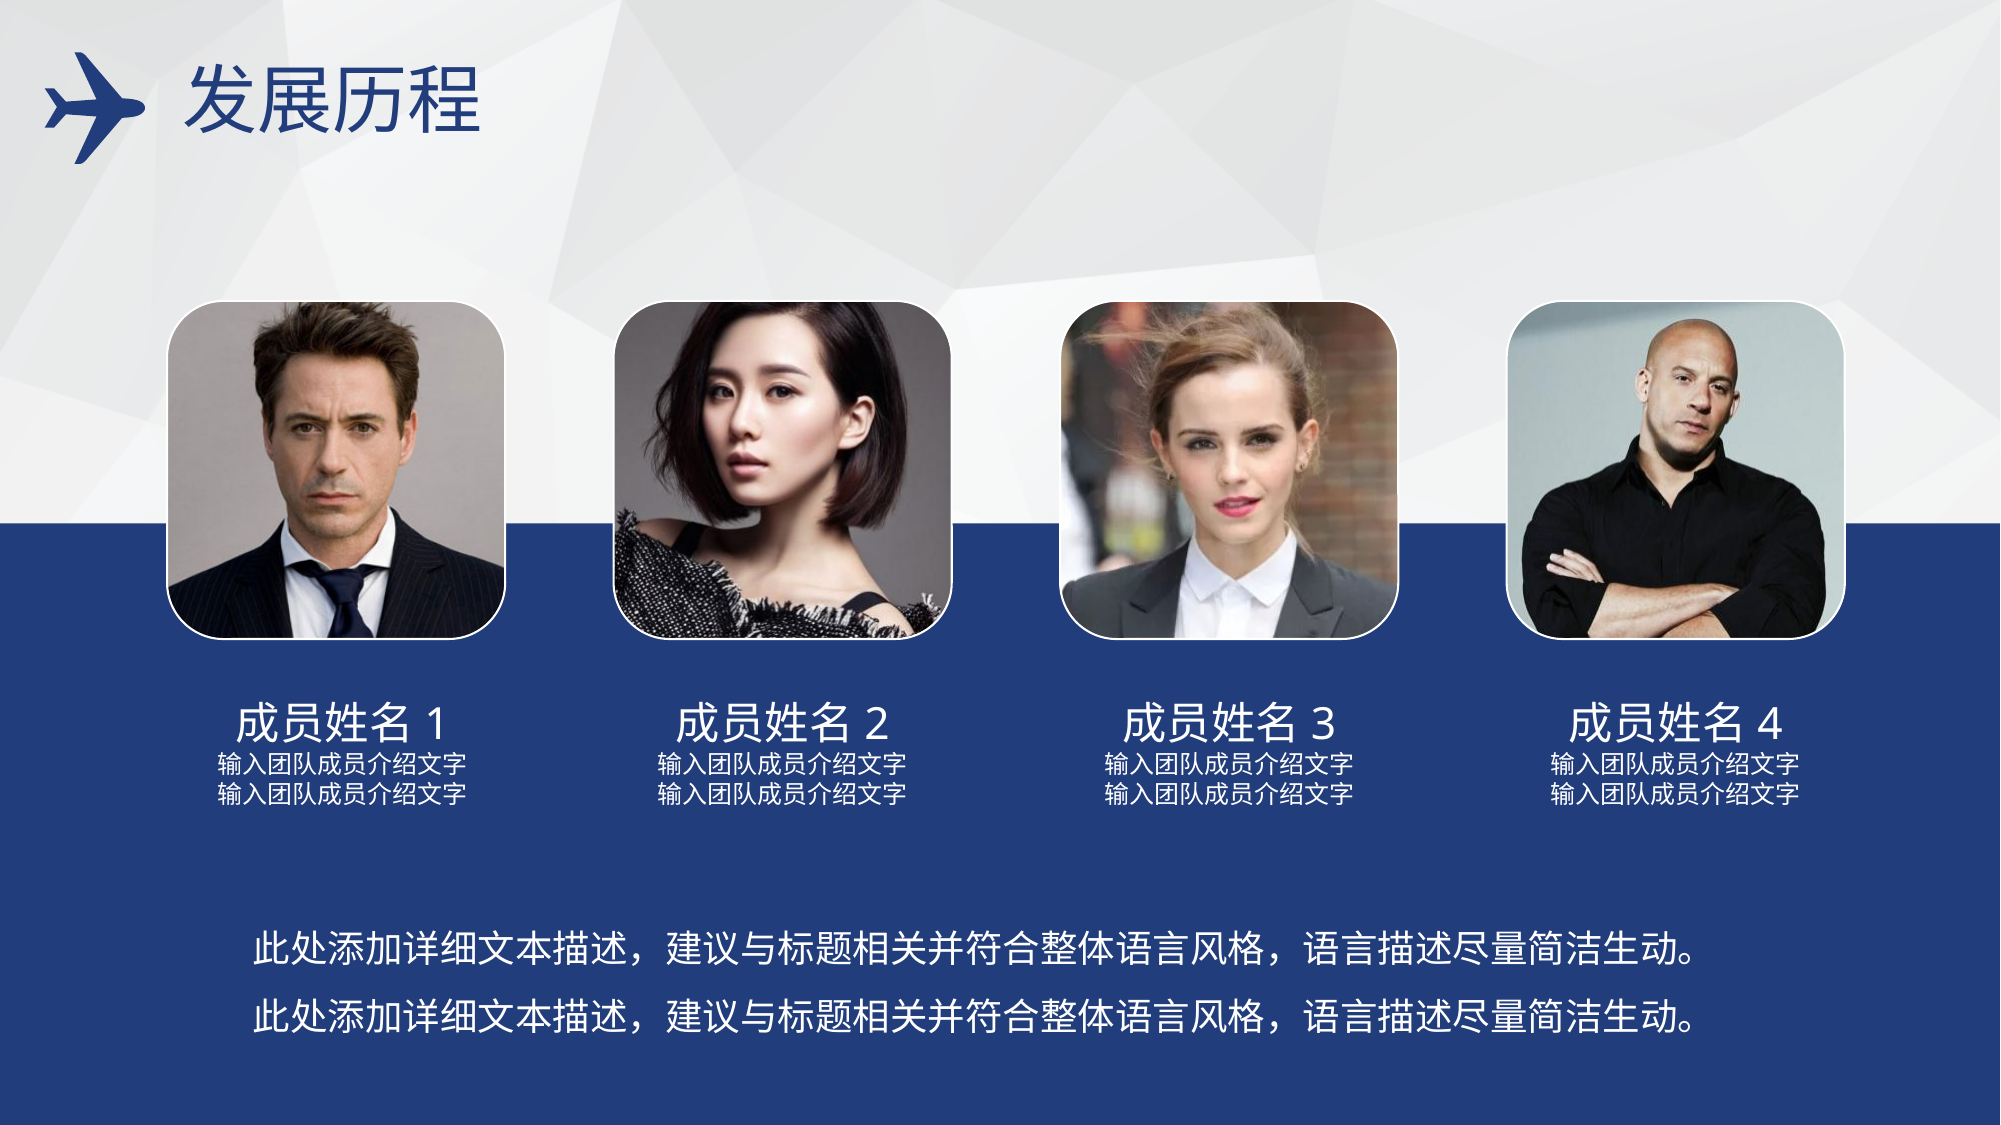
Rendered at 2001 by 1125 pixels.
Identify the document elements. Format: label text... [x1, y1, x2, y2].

text_box 此处添加详细文本描述，建议与标题相关并符合整体语言风格，语言描述尽量简洁生动。此处添加详细文本描述，建议与标题相关并符合整体语言风格，语言描述尽量简洁生动。 [237, 895, 1763, 1046]
text_box 成员姓名3 输入团队成员介绍文字 输入团队成员介绍文字 [1089, 687, 1370, 816]
text_box [1505, 299, 1846, 641]
text_box [0, 522, 2000, 1125]
text_box 成员姓名4 输入团队成员介绍文字 输入团队成员介绍文字 [1535, 687, 1816, 816]
text_box [612, 299, 953, 641]
text_box [166, 299, 507, 641]
picture [0, 0, 2001, 1125]
list 发展历程 [167, 55, 983, 152]
text_box 成员姓名2 输入团队成员介绍文字 输入团队成员介绍文字 [642, 687, 923, 816]
text_box [1059, 299, 1400, 641]
text_box 成员姓名1 输入团队成员介绍文字 输入团队成员介绍文字 [202, 687, 483, 816]
